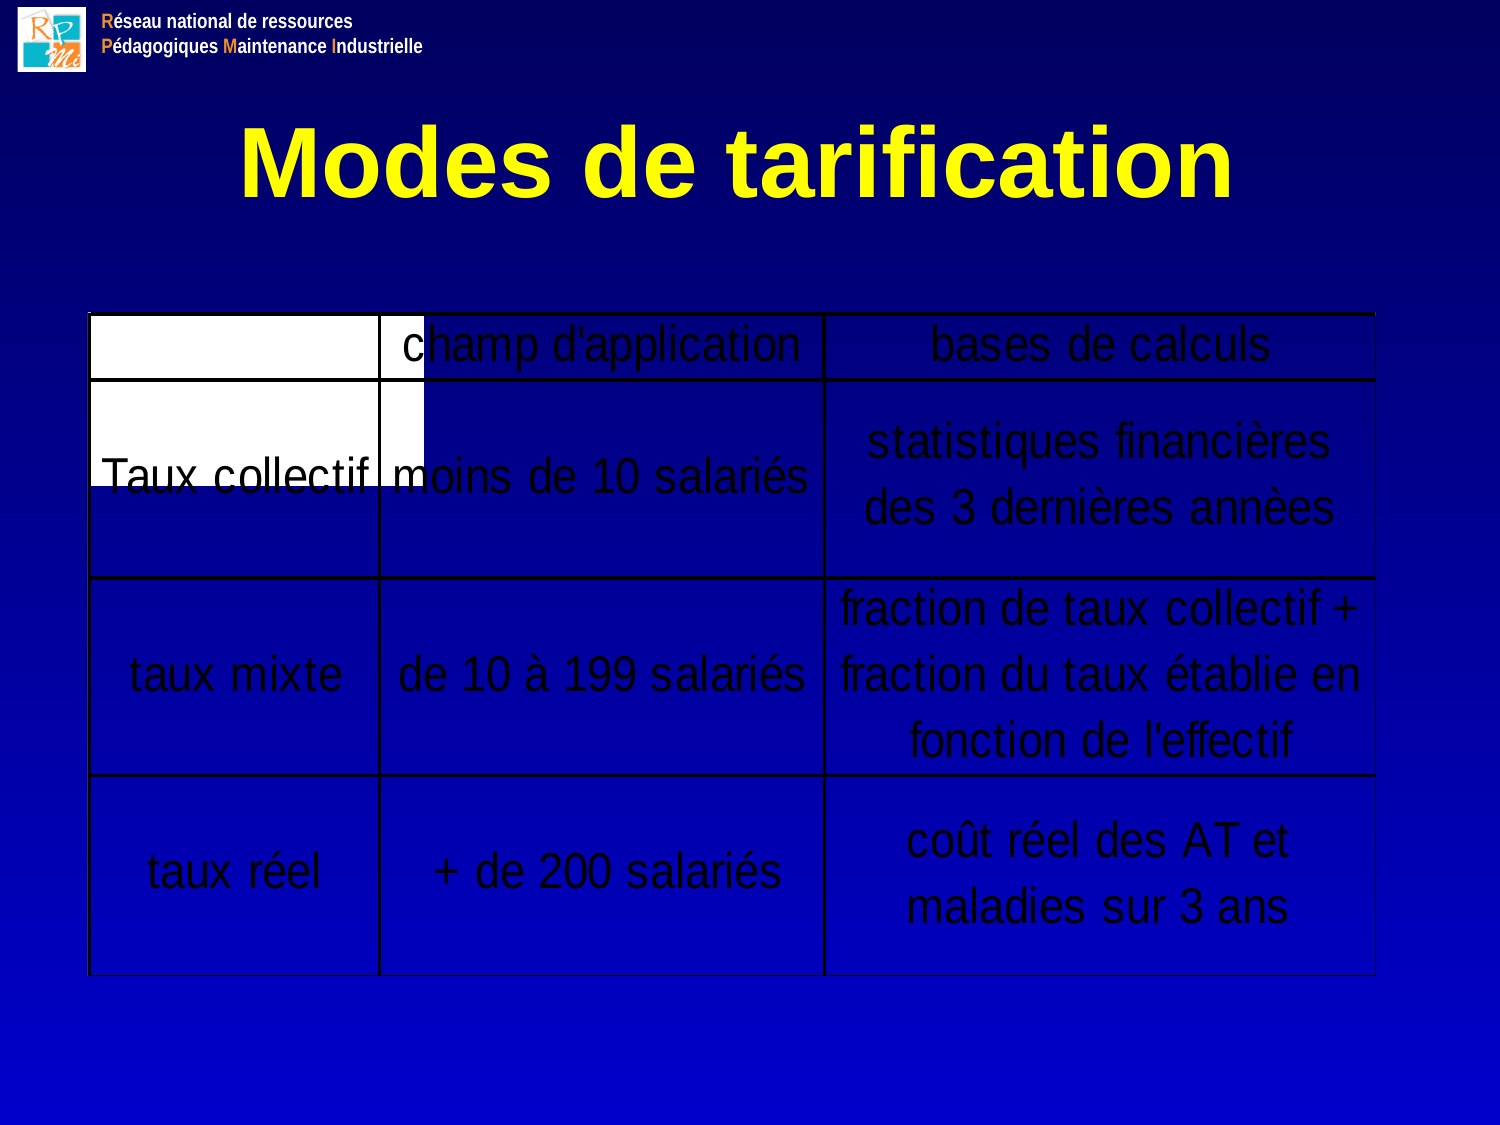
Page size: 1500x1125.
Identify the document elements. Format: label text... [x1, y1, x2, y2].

title Modes de tarification [99, 50, 1375, 225]
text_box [87, 312, 1380, 980]
picture [17, 7, 86, 72]
